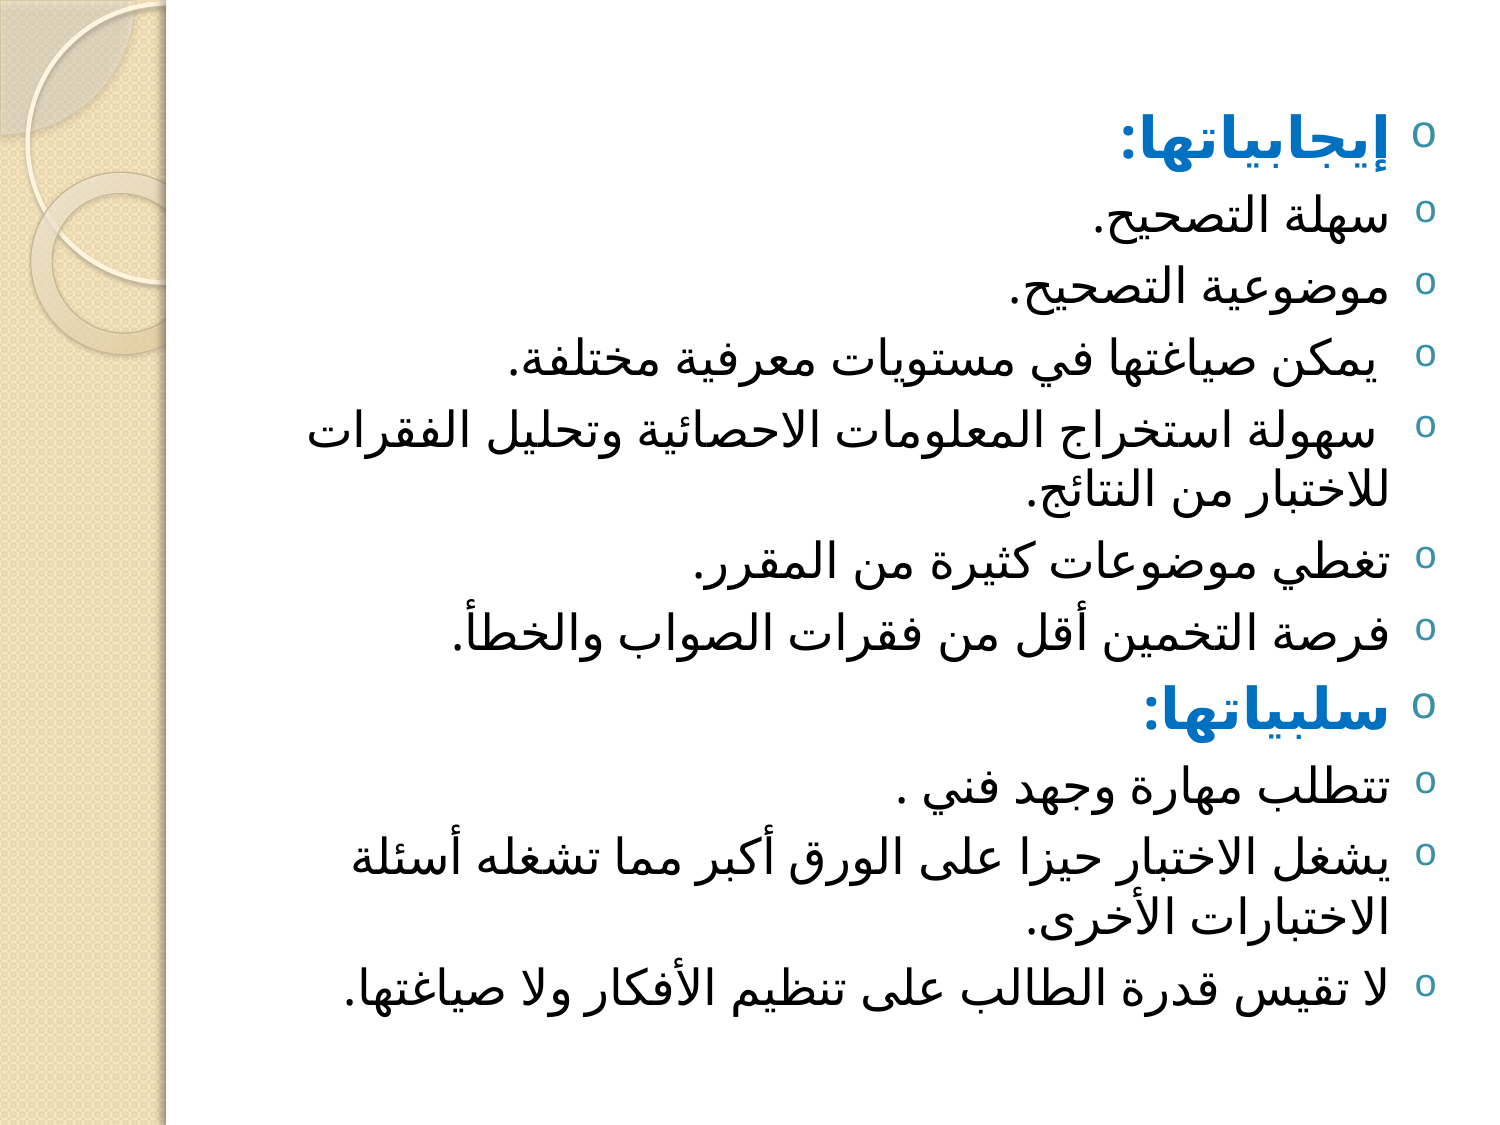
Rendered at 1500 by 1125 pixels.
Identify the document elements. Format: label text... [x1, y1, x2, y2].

list إيجابياتها: سهلة التصحيح. موضوعية التصحيح. يمكن صياغتها في مستويات معرفية مختلفة. سهولة استخراج المعلومات الاحصائية وتحليل الفقرات للاختبار من النتائج. تغطي موضوعات كثيرة من المقرر. فرصة التخمين أقل من فقرات الصواب والخطأ. سلبياتها: تتطلب مهارة وجهد فني . يشغل الاختبار حيزا على الورق أكبر مما تشغله أسئلة الاختبارات الأخرى. لا تقيس قدرة الطالب على تنظيم الأفكار ولا صياغتها. [235, 93, 1466, 1025]
